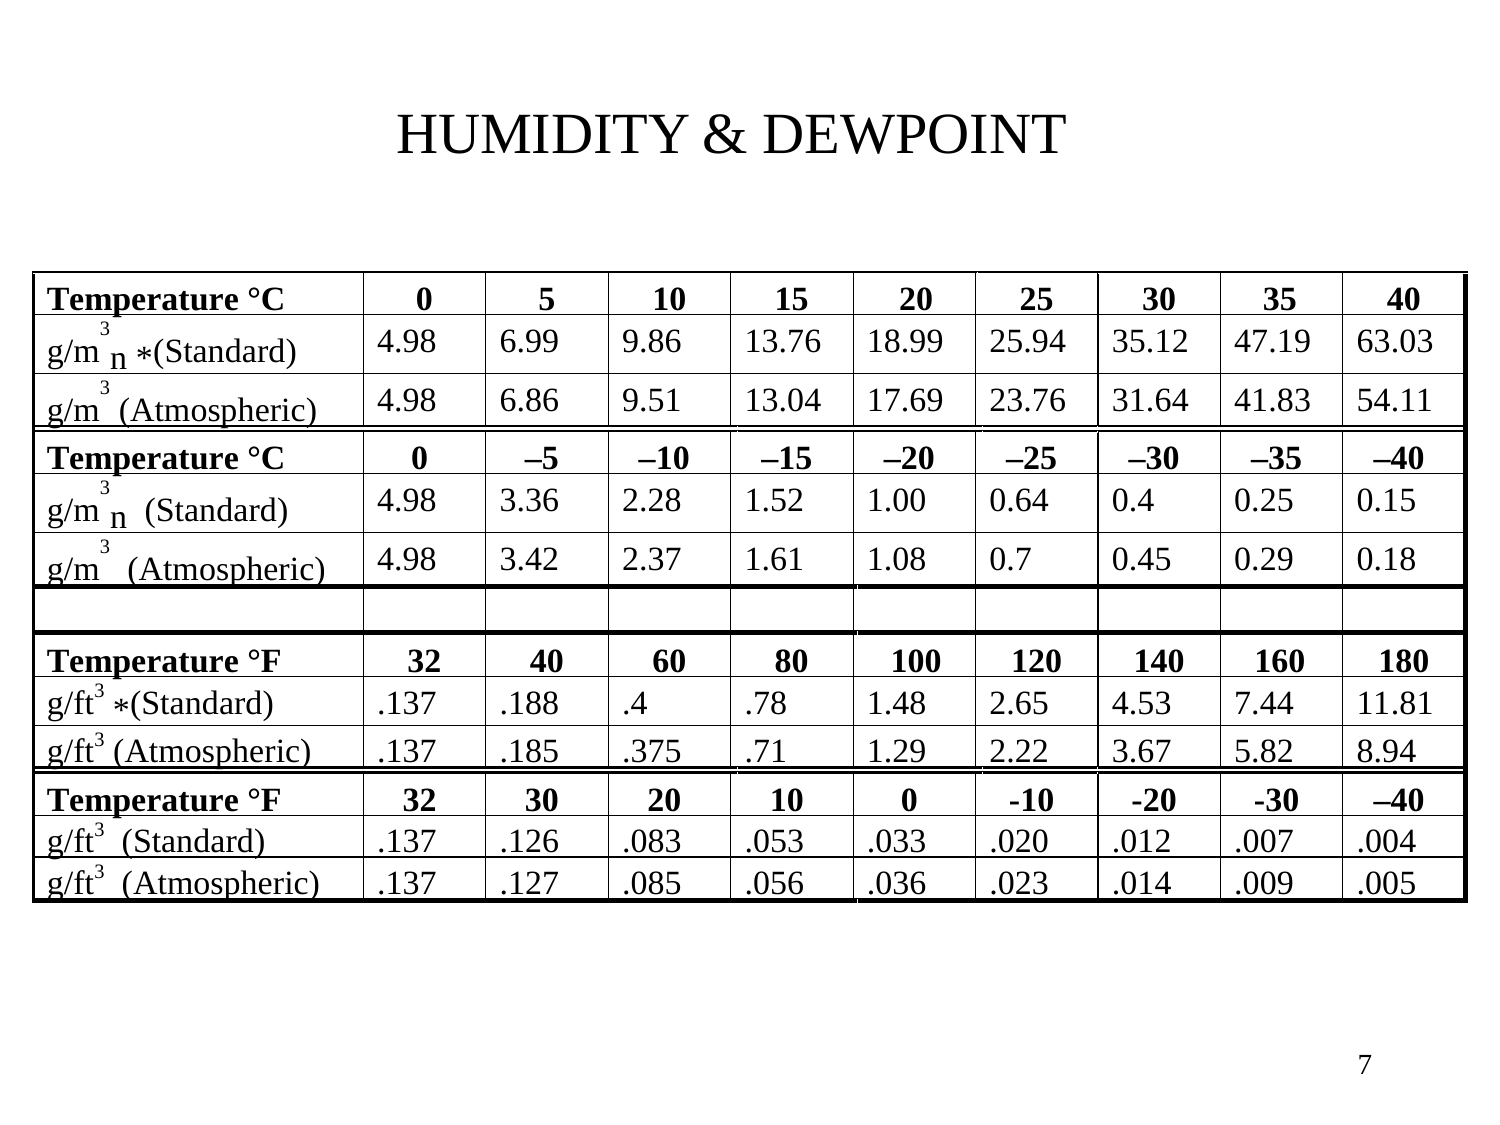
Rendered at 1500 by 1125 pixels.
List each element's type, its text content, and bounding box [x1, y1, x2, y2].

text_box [0, 270, 1500, 945]
text_box HUMIDITY & DEWPOINT [381, 87, 1082, 173]
slide_number 7 [1074, 1024, 1388, 1101]
